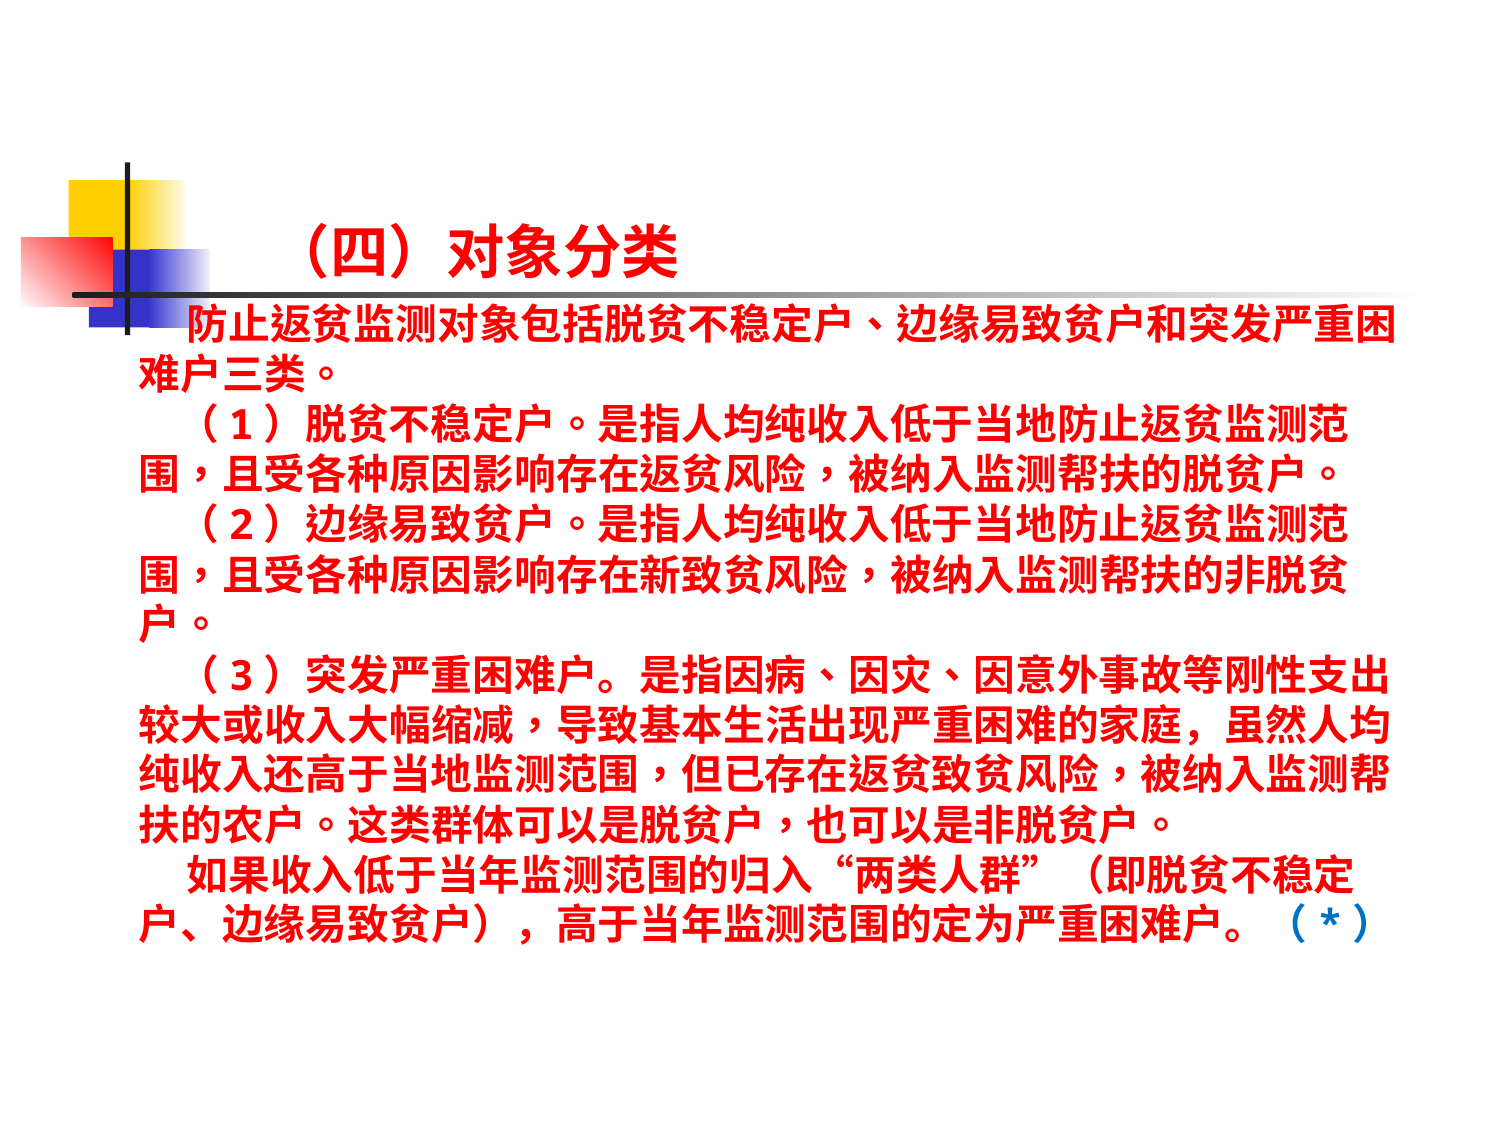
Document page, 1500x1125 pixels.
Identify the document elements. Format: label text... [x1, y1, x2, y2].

text_box （四）对象分类 [233, 207, 695, 293]
text_box 防止返贫监测对象包括脱贫不稳定户、边缘易致贫户和突发严重困难户三类。 （1）脱贫不稳定户。是指人均纯收入低于当地防止返贫监测范围，且受各种原因影响存在返贫风险，被纳入监测帮扶的脱贫户。 （2）边缘易致贫户。是指人均纯收入低于当地防止返贫监测范围，且受各种原因影响存在新致贫风险，被纳入监测帮扶的非脱贫户。 （3）突发严重困难户。是指因病、因灾、因意外事故等刚性支出较大或收入大幅缩减，导致基本生活出现严重困难的家庭，虽然人均纯收入还高于当地监测范围，但已存在返贫致贫风险，被纳入监测帮扶的农户。这类群体可以是脱贫户，也可以是非脱贫户。 如果收入低于当年监测范围的归入“两类人群”（即脱贫不稳定户、边缘易致贫户），高于当年监测范围的定为严重困难户。（*） [123, 290, 1424, 1125]
